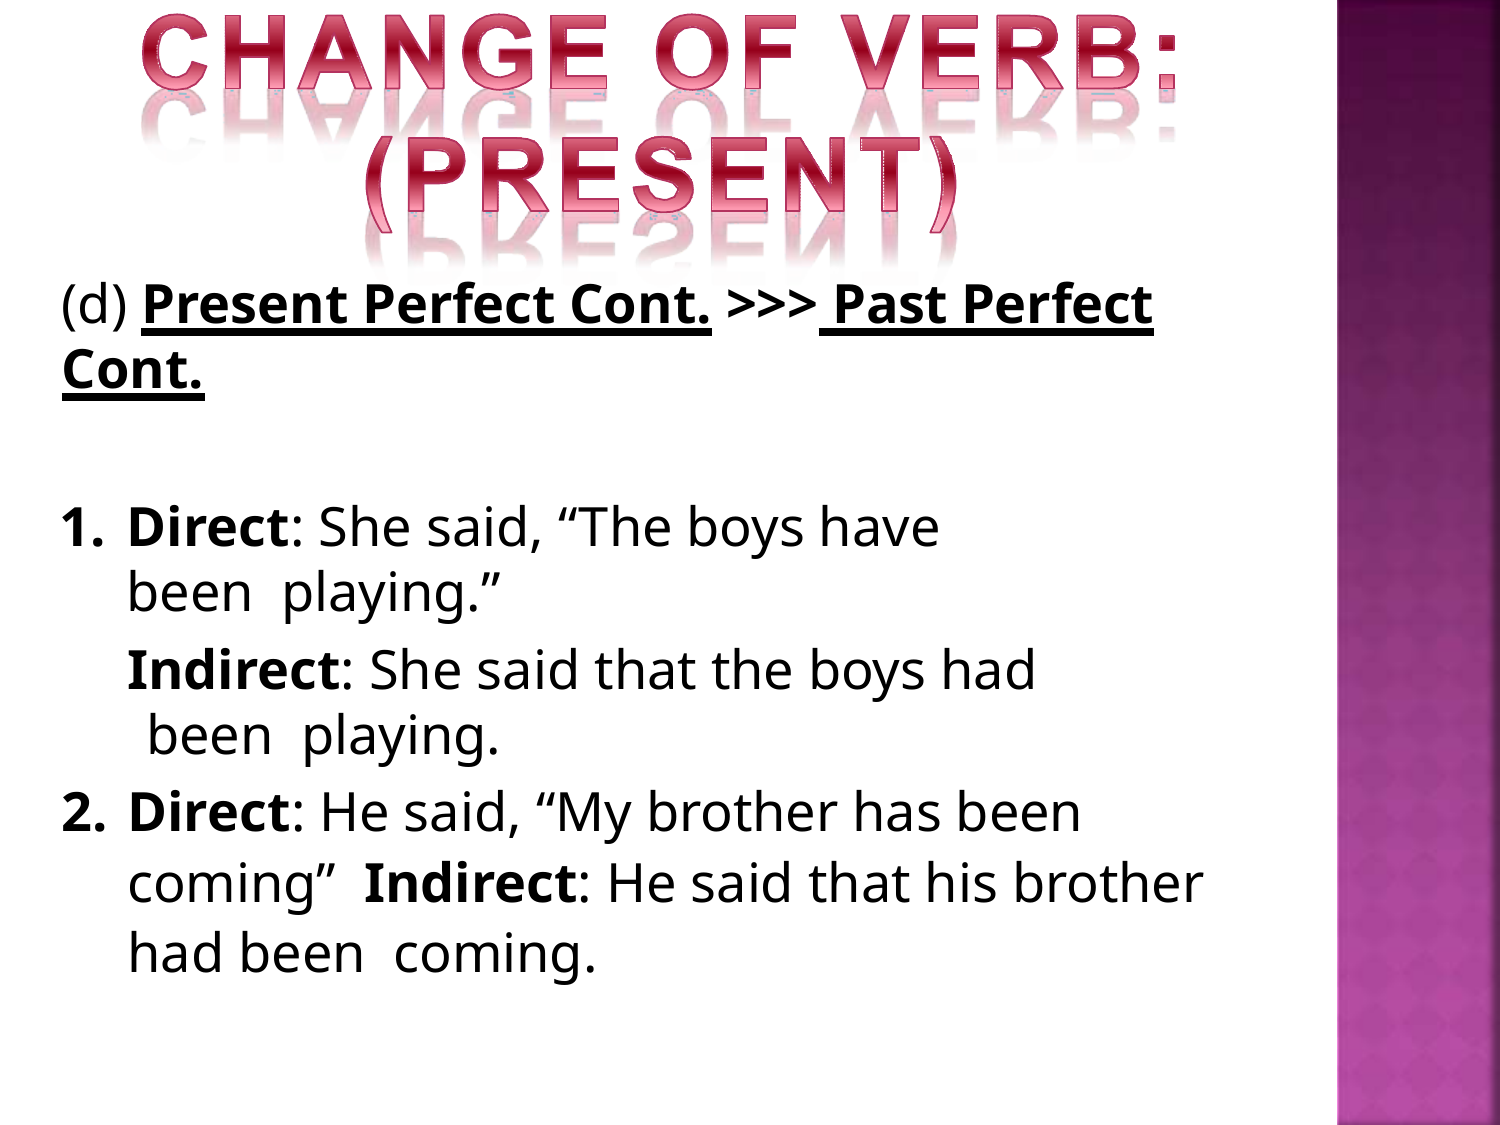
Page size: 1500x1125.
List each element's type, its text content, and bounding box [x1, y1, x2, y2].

picture [1337, 0, 1500, 1125]
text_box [364, 135, 958, 288]
text_box (d) Present Perfect Cont. >>> Past Perfect Cont. Direct: She said, “The boys have been playing.” Indirect: She said that the boys had been playing. Direct: He said, “My brother has been coming” Indirect: He said that his brother had been coming. [59, 267, 1284, 984]
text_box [140, 13, 1176, 166]
